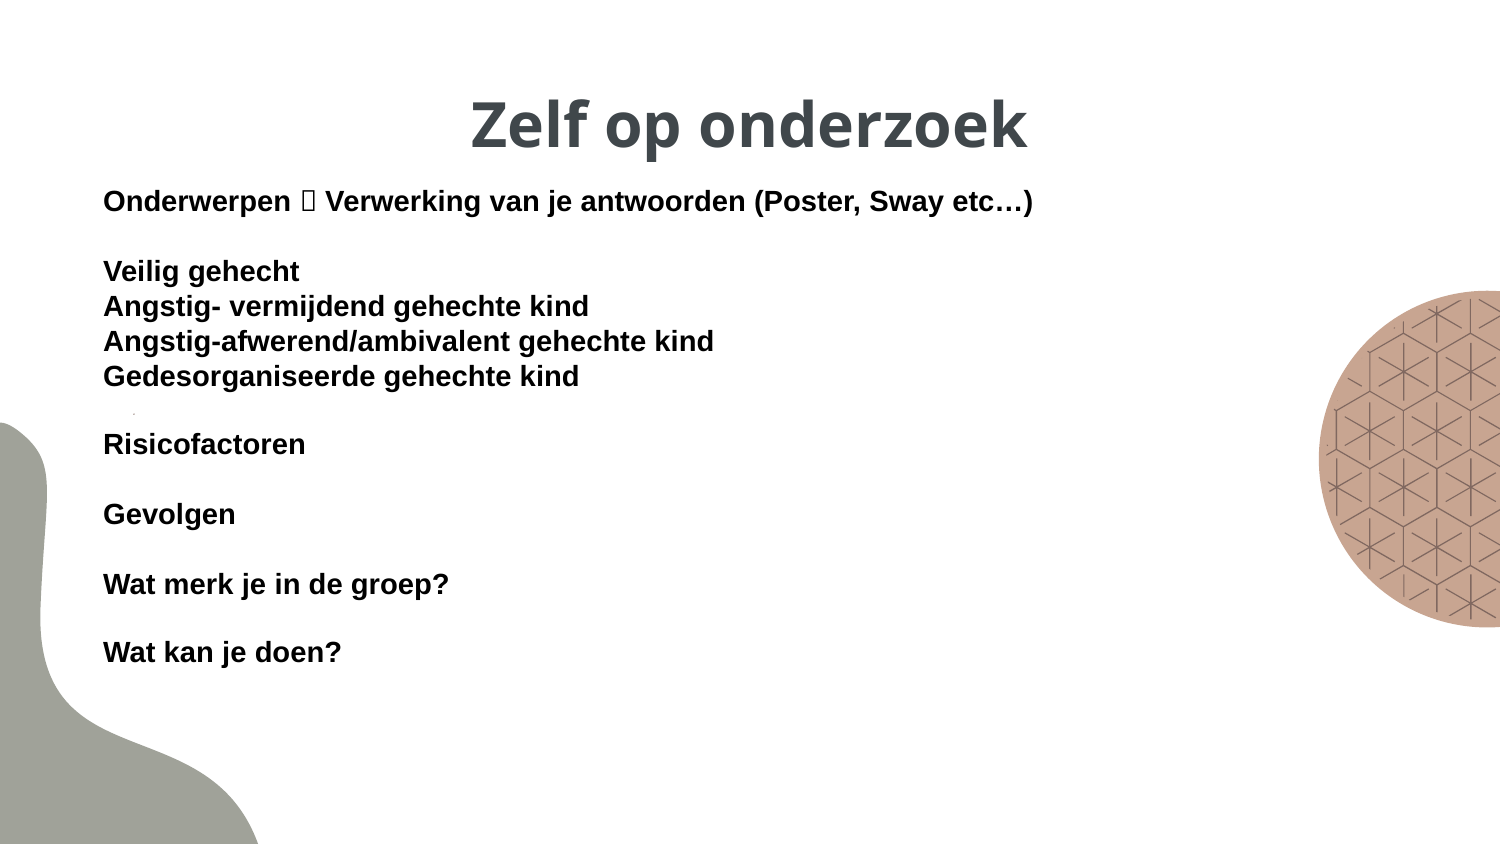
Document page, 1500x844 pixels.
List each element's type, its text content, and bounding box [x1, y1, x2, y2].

title Zelf op onderzoek [116, 85, 1383, 174]
text_box Onderwerpen  Verwerking van je antwoorden (Poster, Sway etc…) Veilig gehecht Angstig- vermijdend gehechte kind Angstig-afwerend/ambivalent gehechte kind Gedesorganiseerde gehechte kind Risicofactoren Gevolgen Wat merk je in de groep? Wat kan je doen? [88, 174, 1385, 844]
